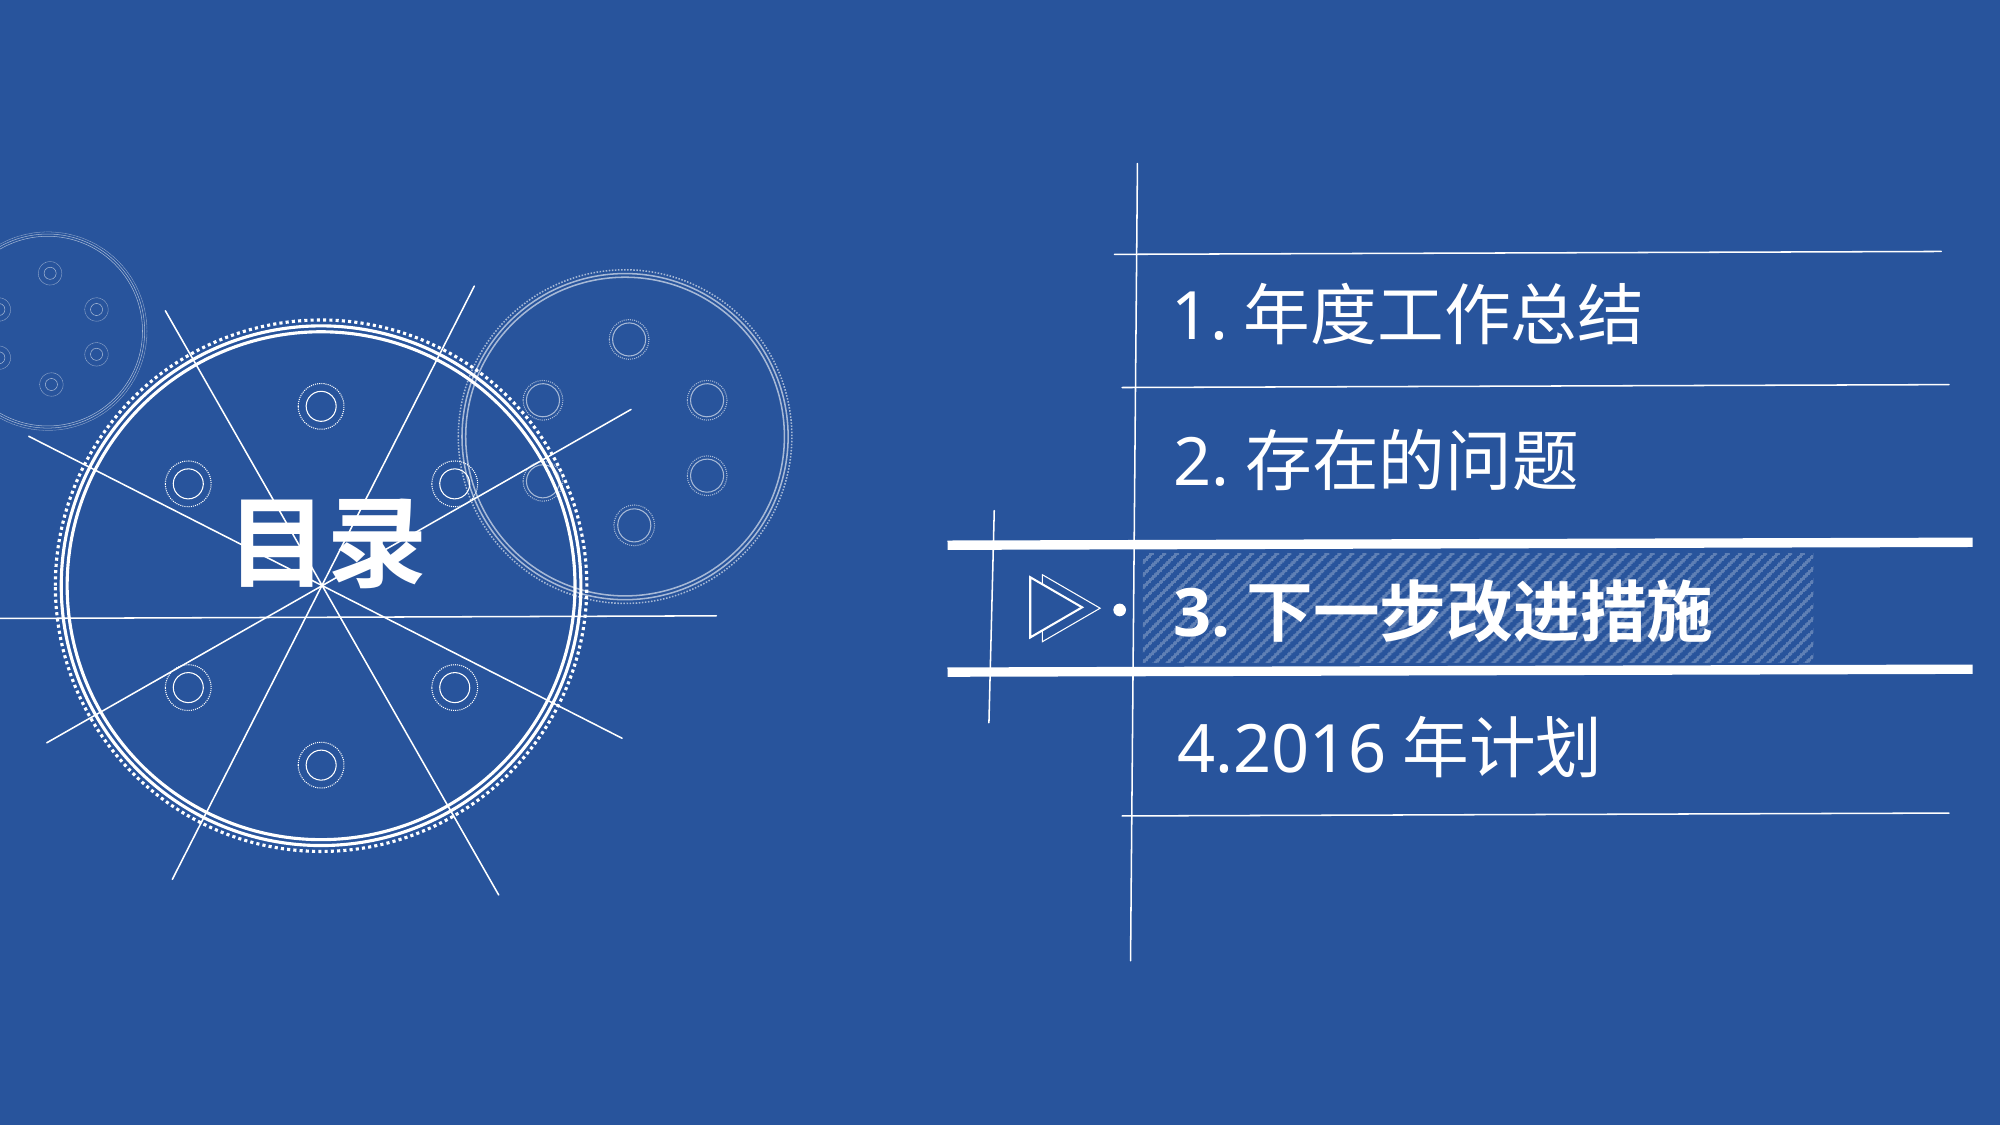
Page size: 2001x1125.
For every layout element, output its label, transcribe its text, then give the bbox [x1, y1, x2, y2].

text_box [1114, 251, 1130, 255]
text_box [952, 510, 1130, 723]
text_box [1130, 163, 1138, 961]
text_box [1138, 510, 1968, 723]
text_box 4.2016年计划 [1162, 723, 1618, 793]
text_box 2.存在的问题 [1158, 410, 1594, 506]
text_box 1.年度工作总结 [1157, 265, 1660, 361]
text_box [1138, 384, 1949, 388]
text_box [0, 231, 792, 896]
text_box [1138, 251, 1942, 255]
